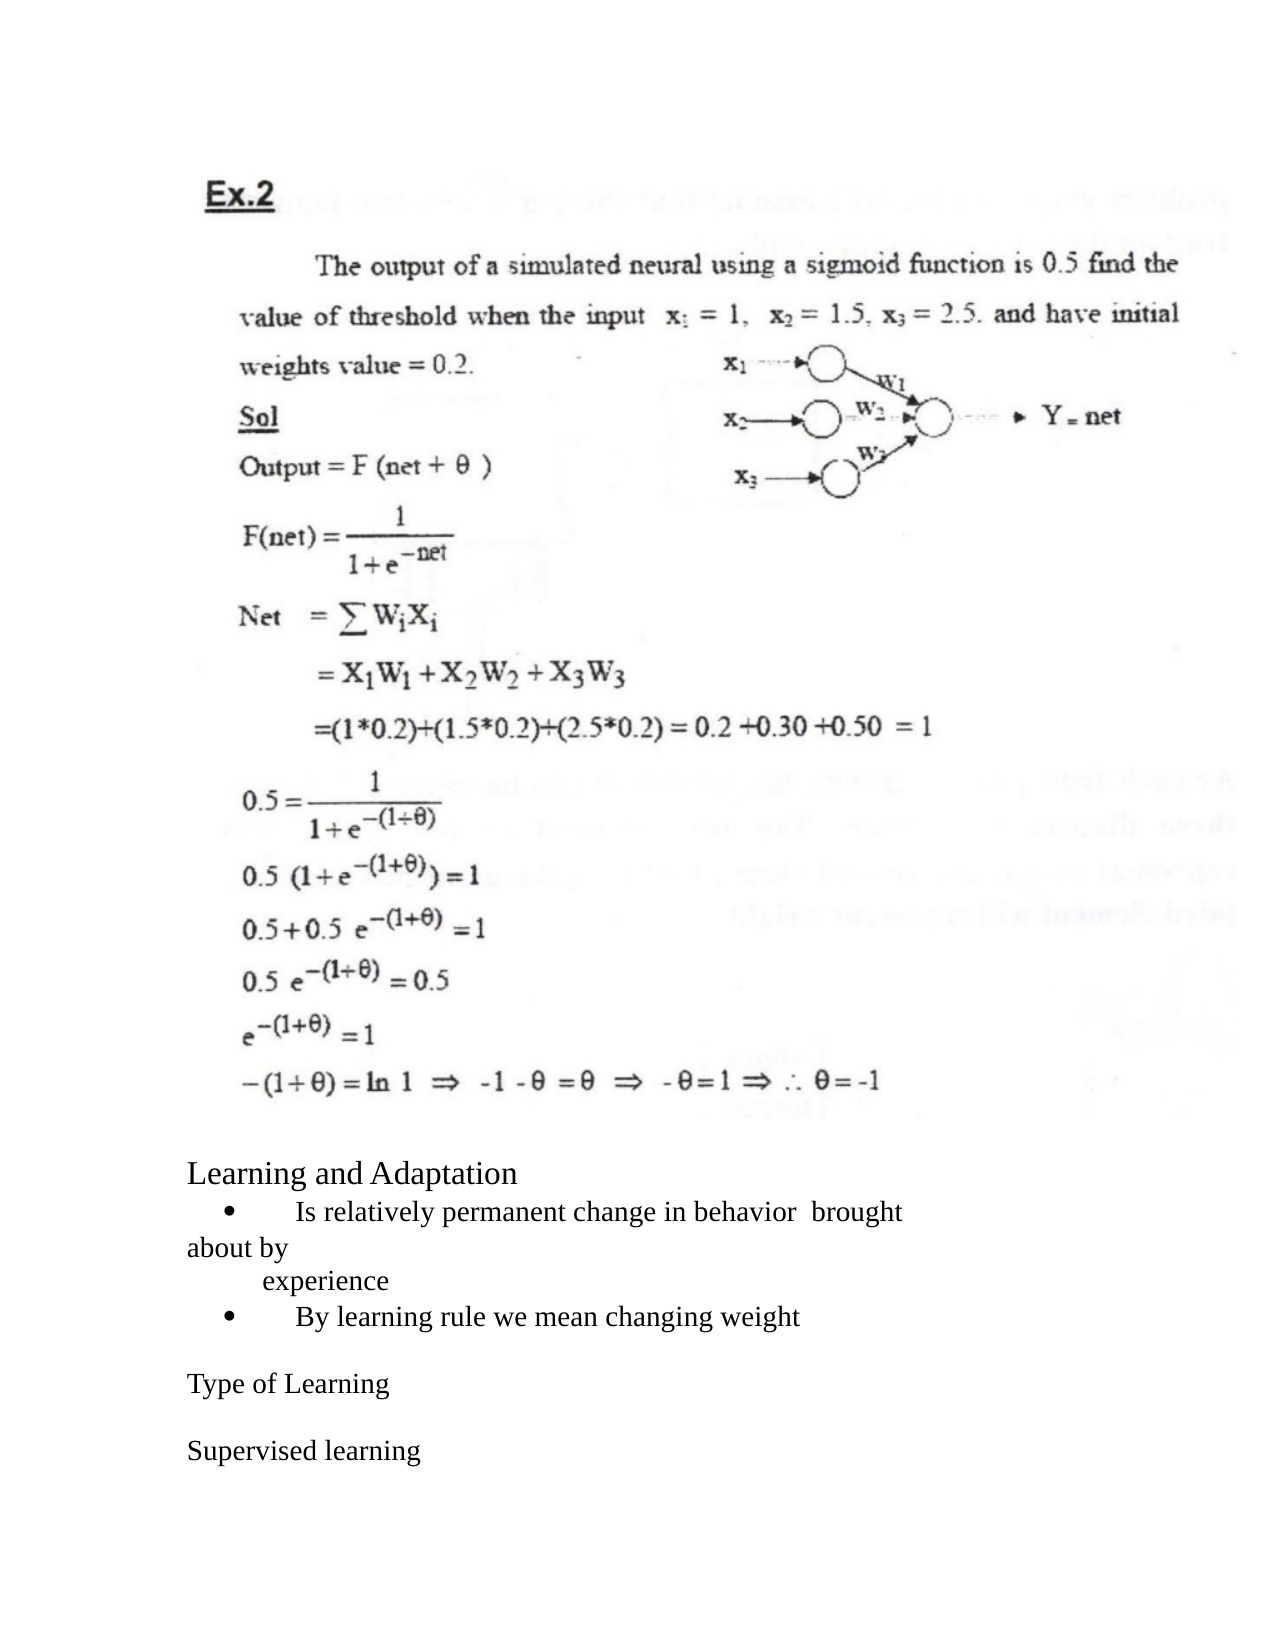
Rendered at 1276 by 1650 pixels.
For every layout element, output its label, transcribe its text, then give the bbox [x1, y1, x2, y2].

text_box Learning and Adaptation  Is relatively permanent change in behavior brought about by experience  By learning rule we mean changing weight Type of Learning Supervised learning [186, 1152, 983, 1431]
picture [185, 148, 1237, 1121]
